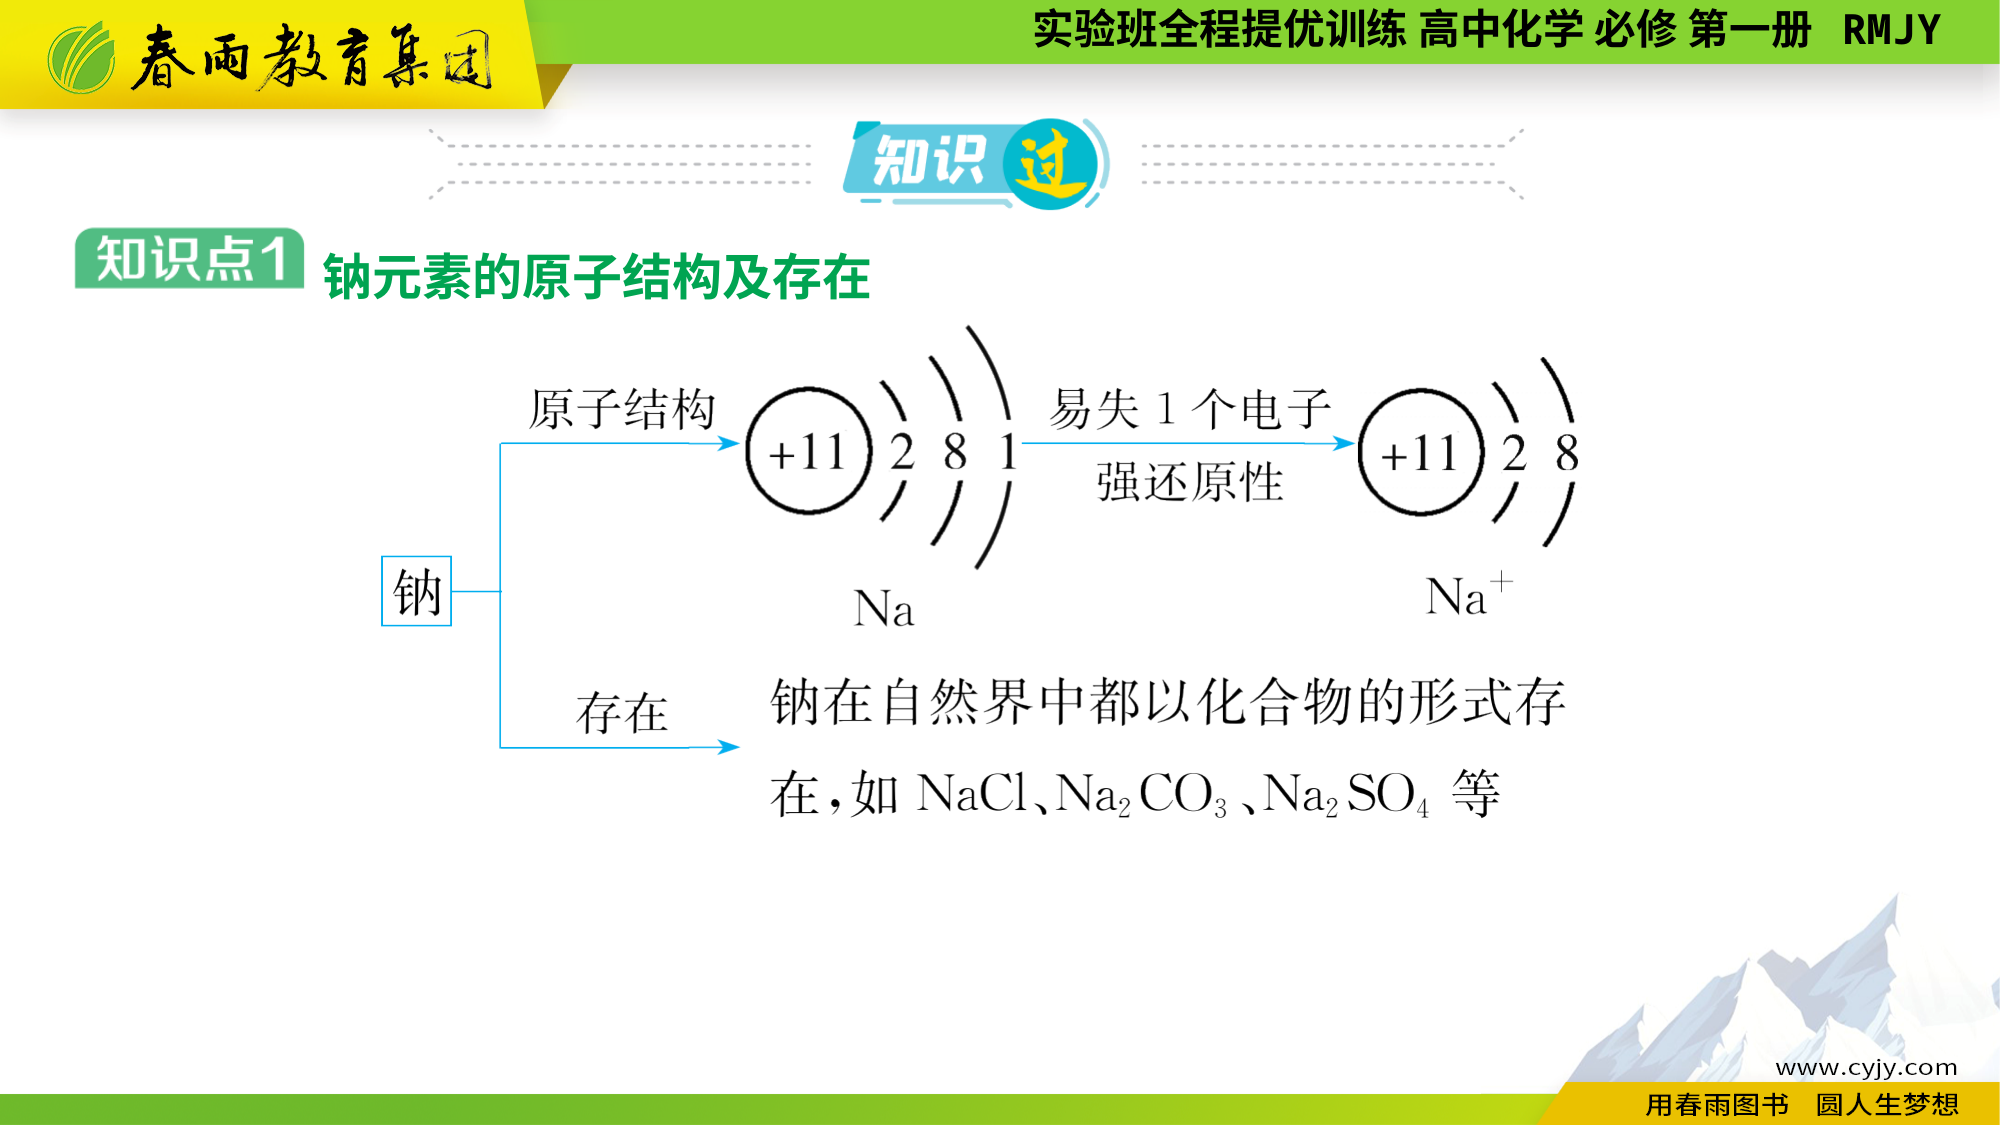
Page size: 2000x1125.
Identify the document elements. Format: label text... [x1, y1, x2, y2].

list 钠元素的原子结构及存在 [59, 208, 1944, 303]
picture [0, 0, 2000, 1125]
